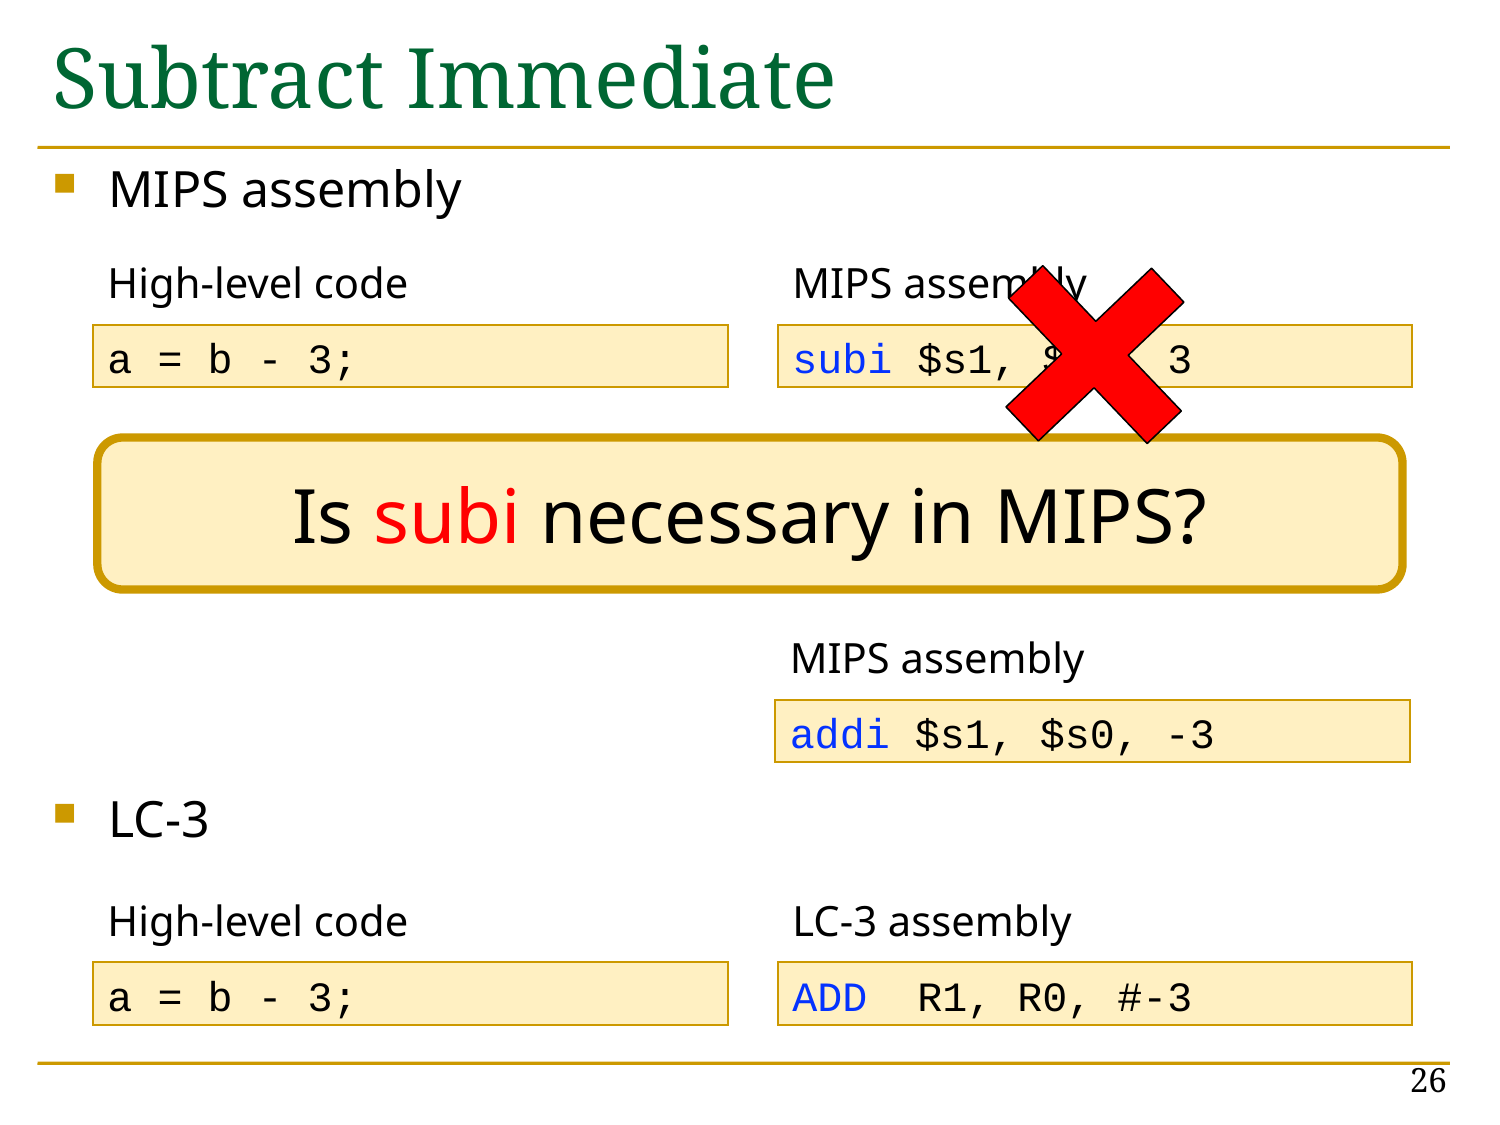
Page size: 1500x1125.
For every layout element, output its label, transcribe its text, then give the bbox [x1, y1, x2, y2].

text_box a = b - 3; [92, 963, 728, 1025]
text_box subi $s1, $s0, 3 [777, 325, 1060, 388]
text_box [1006, 265, 1184, 444]
text_box High-level code [92, 249, 728, 325]
slide_number 26 [1111, 1036, 1462, 1112]
text_box subi $s1, $s0, 3 [1129, 325, 1413, 388]
list MIPS assembly LC-3 [37, 149, 1450, 1063]
text_box addi $s1, $s0, -3 [774, 700, 1410, 763]
text_box High-level code [92, 887, 728, 963]
text_box MIPS assembly [777, 249, 1413, 325]
title Subtract Immediate [37, 0, 1450, 149]
text_box ADD R1, R0, #-3 [777, 963, 1413, 1025]
text_box MIPS assembly [774, 624, 1410, 700]
text_box Is subi necessary in MIPS? [95, 435, 1405, 592]
text_box a = b - 3; [92, 325, 728, 388]
text_box LC-3 assembly [777, 887, 1413, 963]
